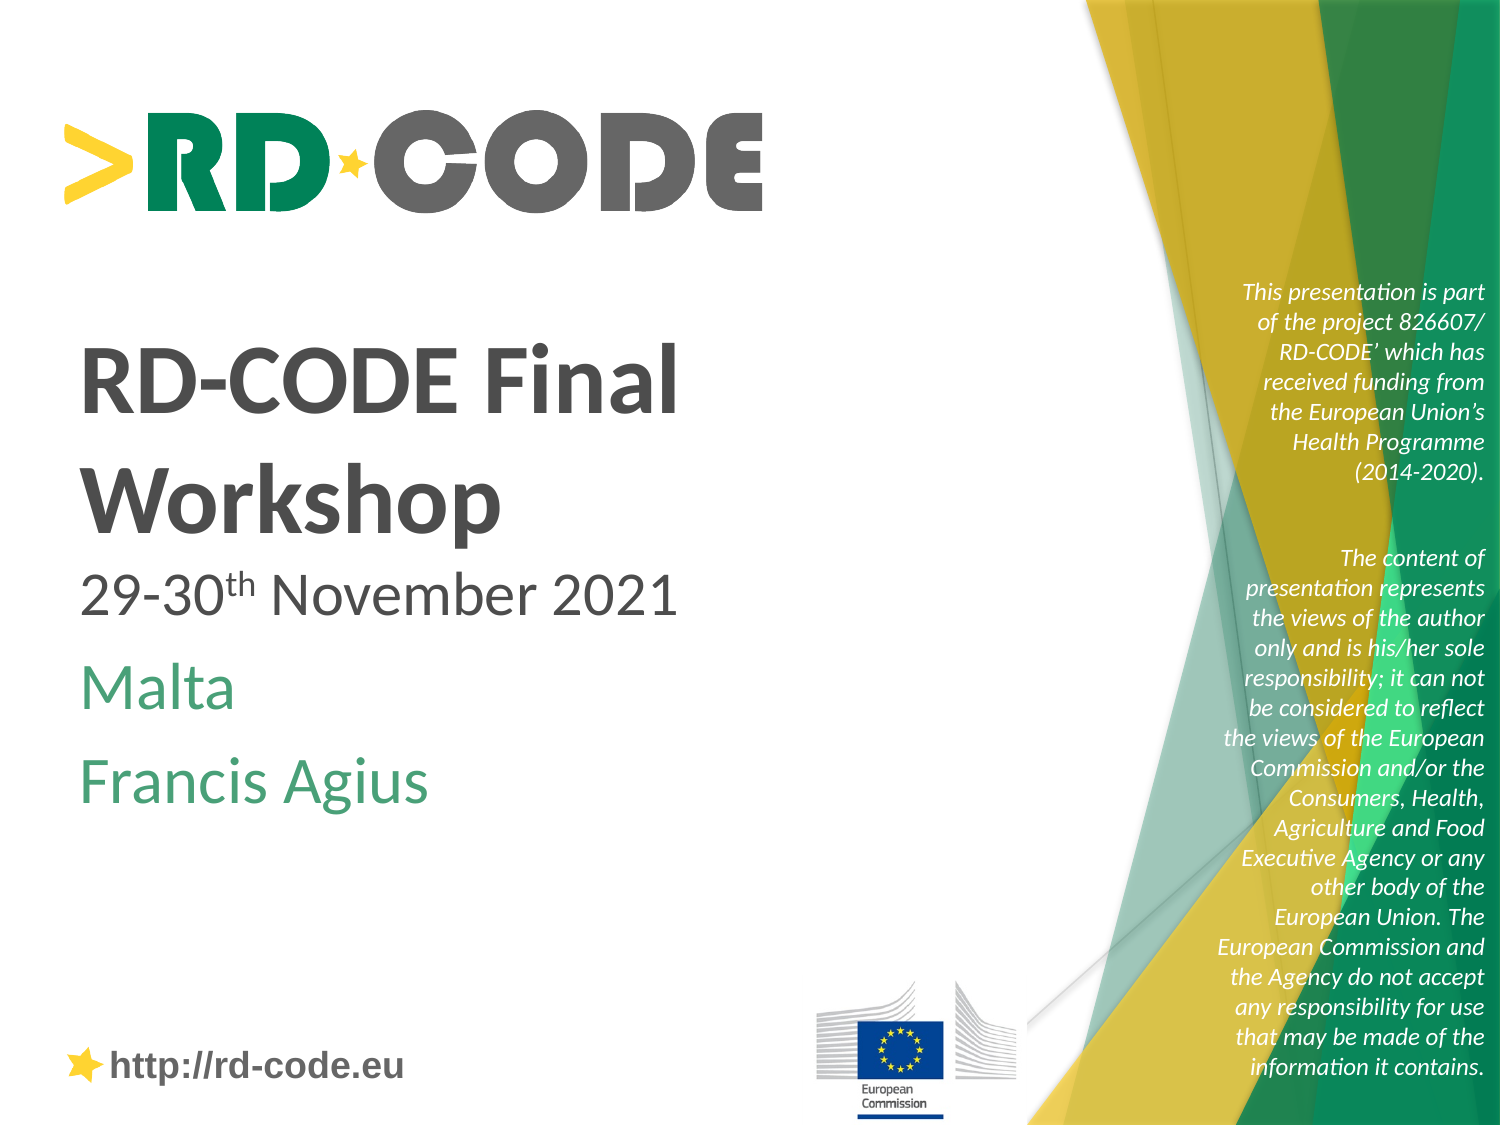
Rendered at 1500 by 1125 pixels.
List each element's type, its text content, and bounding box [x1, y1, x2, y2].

picture [50, 88, 790, 227]
subtitle Malta Francis Agius [63, 635, 1020, 816]
picture [801, 975, 1028, 1125]
title RD-CODE Final Workshop 29-30th November 2021 [63, 365, 1020, 635]
picture [63, 1043, 106, 1085]
